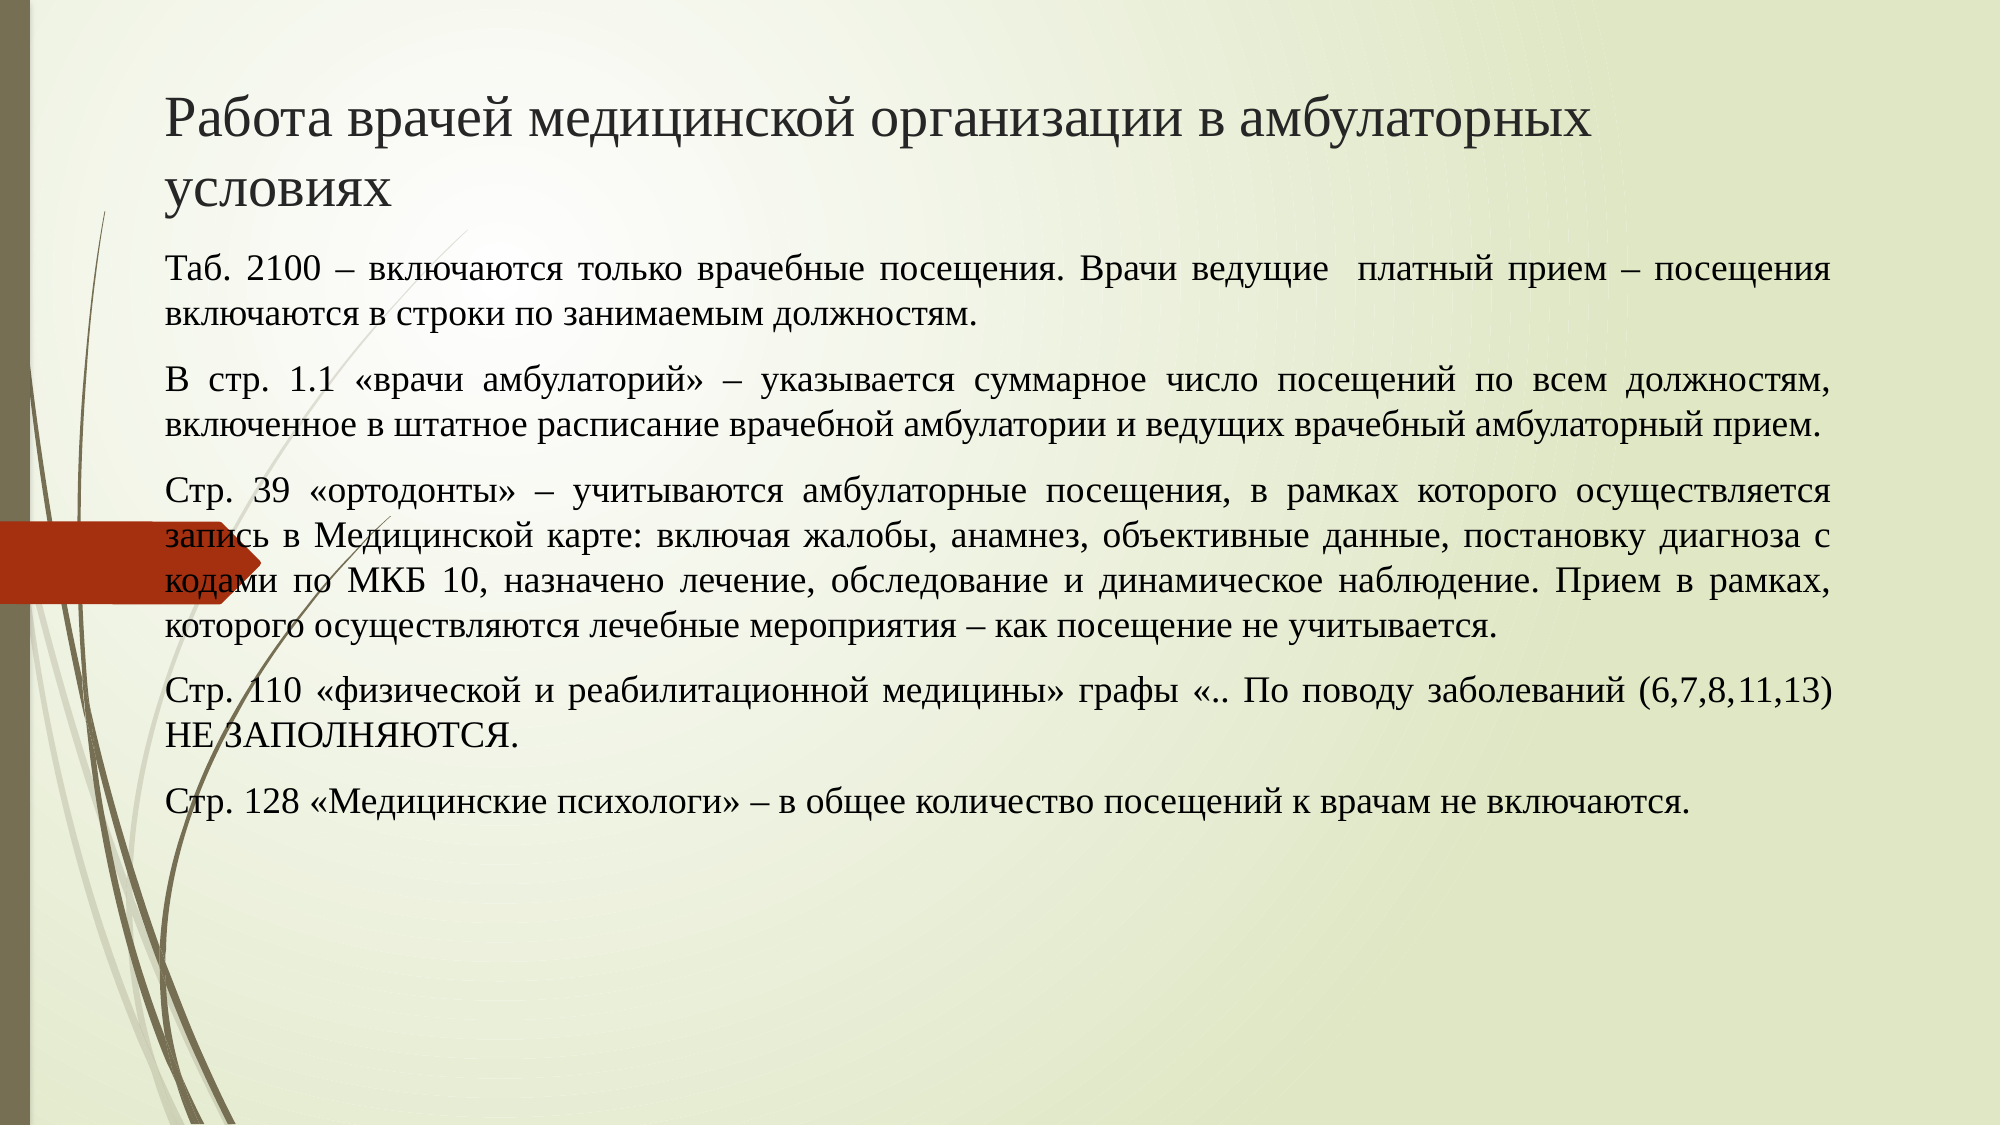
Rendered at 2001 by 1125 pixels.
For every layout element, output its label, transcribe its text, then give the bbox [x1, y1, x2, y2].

list Таб. 2100 – включаются только врачебные посещения. Врачи ведущие платный прием – посещения включаются в строки по занимаемым должностям. В стр. 1.1 «врачи амбулаторий» – указывается суммарное число посещений по всем должностям, включенное в штатное расписание врачебной амбулатории и ведущих врачебный амбулаторный прием. Стр. 39 «ортодонты» – учитываются амбулаторные посещения, в рамках которого осуществляется запись в Медицинской карте: включая жалобы, анамнез, объективные данные, постановку диагноза с кодами по МКБ 10, назначено лечение, обследование и динамическое наблюдение. Прием в рамках, которого осуществляются лечебные мероприятия – как посещение не учитывается. Стр. 110 «физической и реабилитационной медицины» графы «.. По поводу заболеваний (6,7,8,11,13) не заполняются. Стр. 128 «Медицинские психологи» – в общее количество посещений к врачам не включаются. [149, 235, 1848, 1125]
title Работа врачей медицинской организации в амбулаторных условиях [149, 135, 1848, 226]
